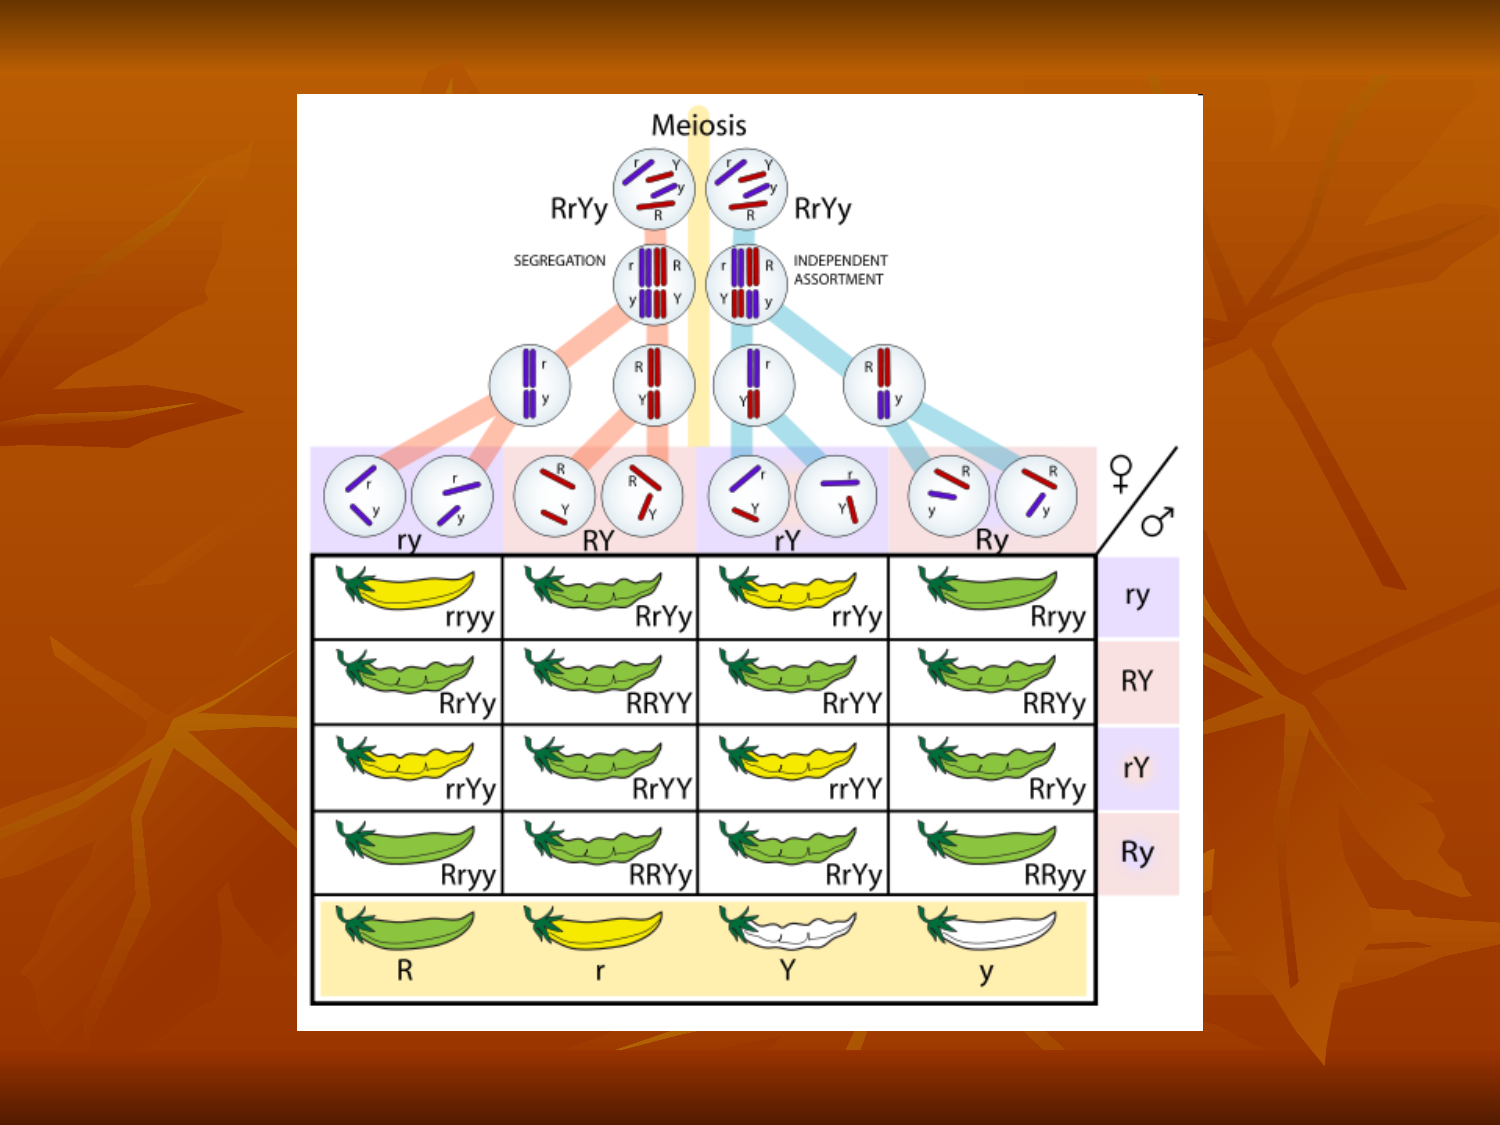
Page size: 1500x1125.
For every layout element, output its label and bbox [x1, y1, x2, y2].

picture [297, 94, 1203, 1031]
